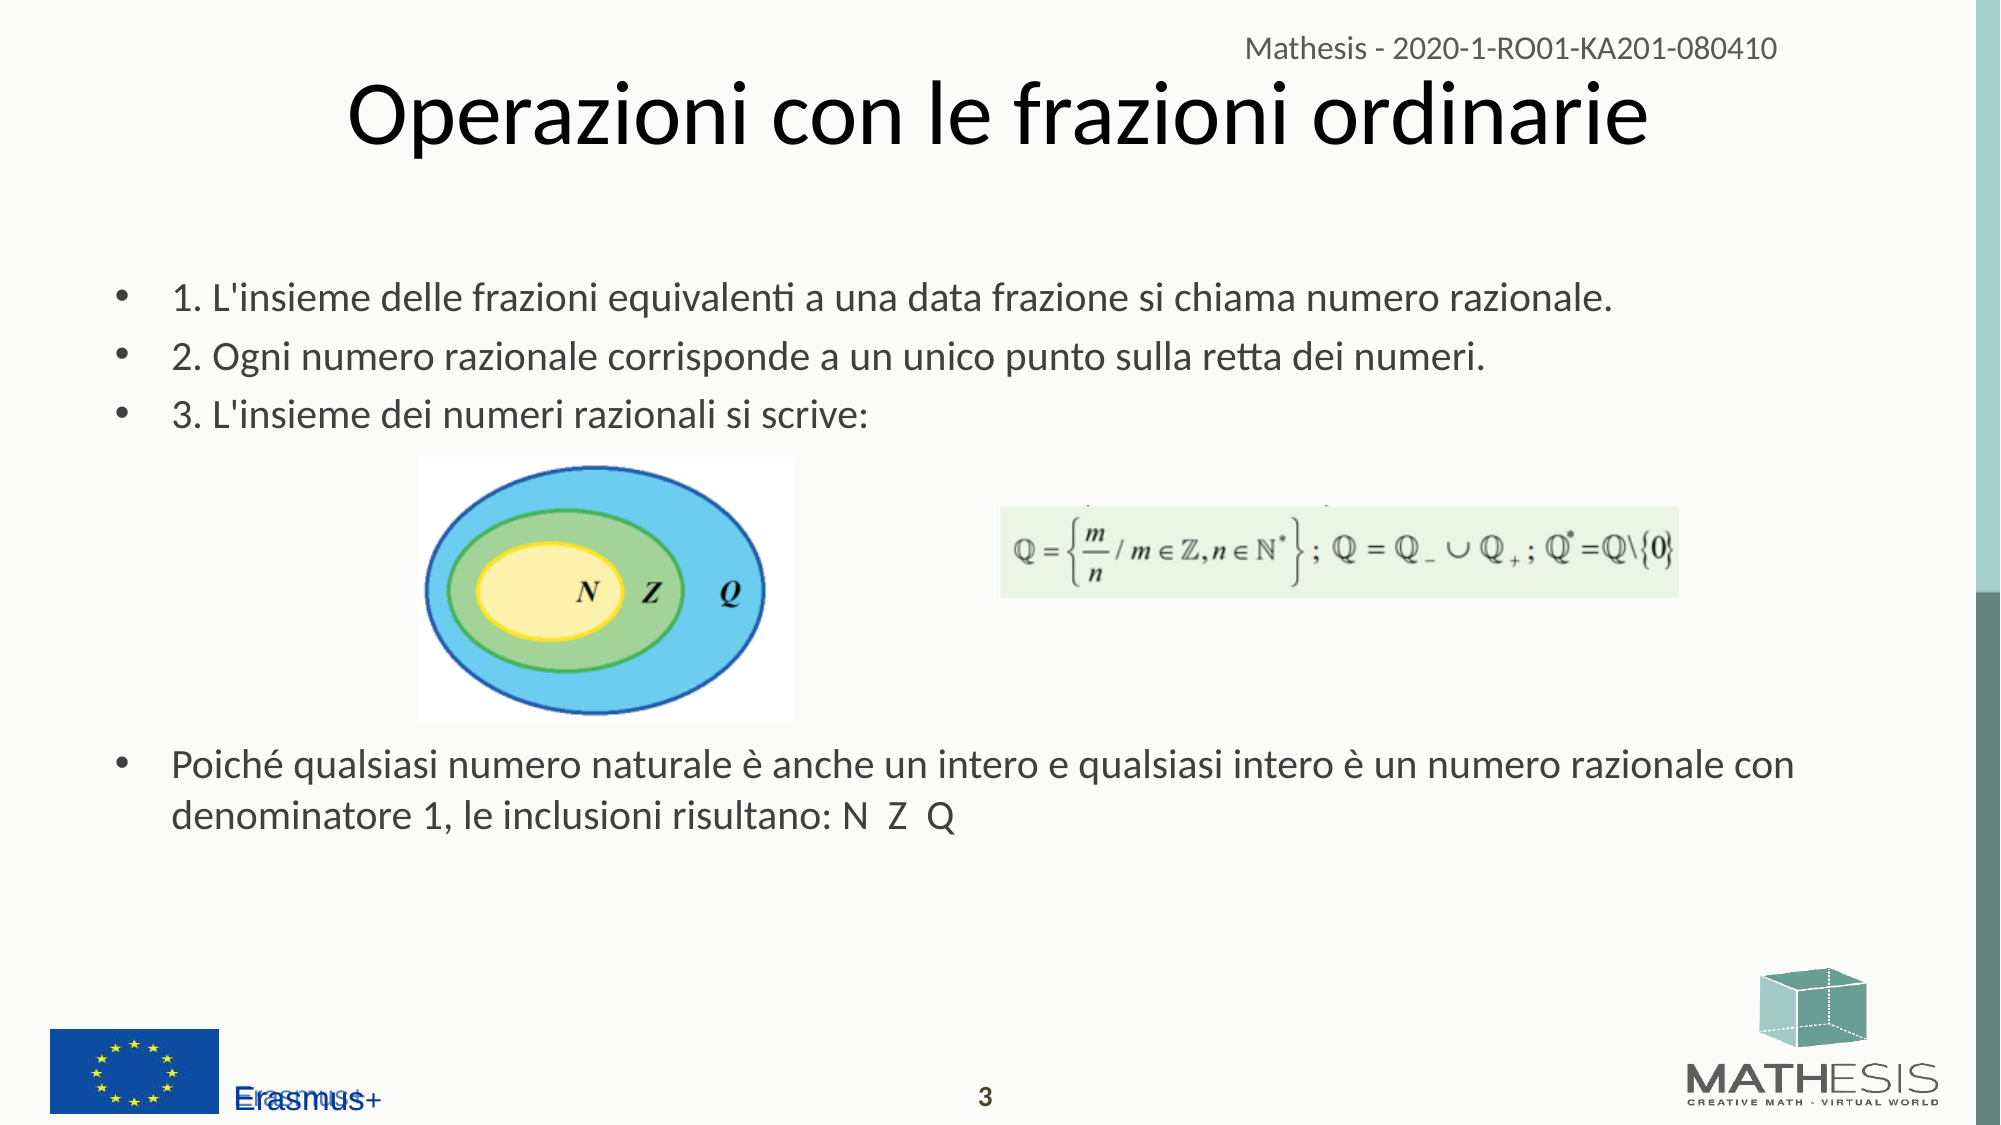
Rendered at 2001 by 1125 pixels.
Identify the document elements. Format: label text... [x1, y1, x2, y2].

picture [417, 457, 795, 721]
title Operazioni con le frazioni ordinarie [99, 45, 1900, 233]
picture [50, 1029, 219, 1114]
picture [999, 505, 1679, 599]
list 1. L'insieme delle frazioni equivalenti a una data frazione si chiama numero razionale. 2. Ogni numero razionale corrisponde a un unico punto sulla retta dei numeri. 3. L'insieme dei numeri razionali si scrive: Poiché qualsiasi numero naturale è anche un intero e qualsiasi intero è un numero razionale con denominatore 1, le inclusioni risultano: N Z Q [99, 262, 1900, 1005]
